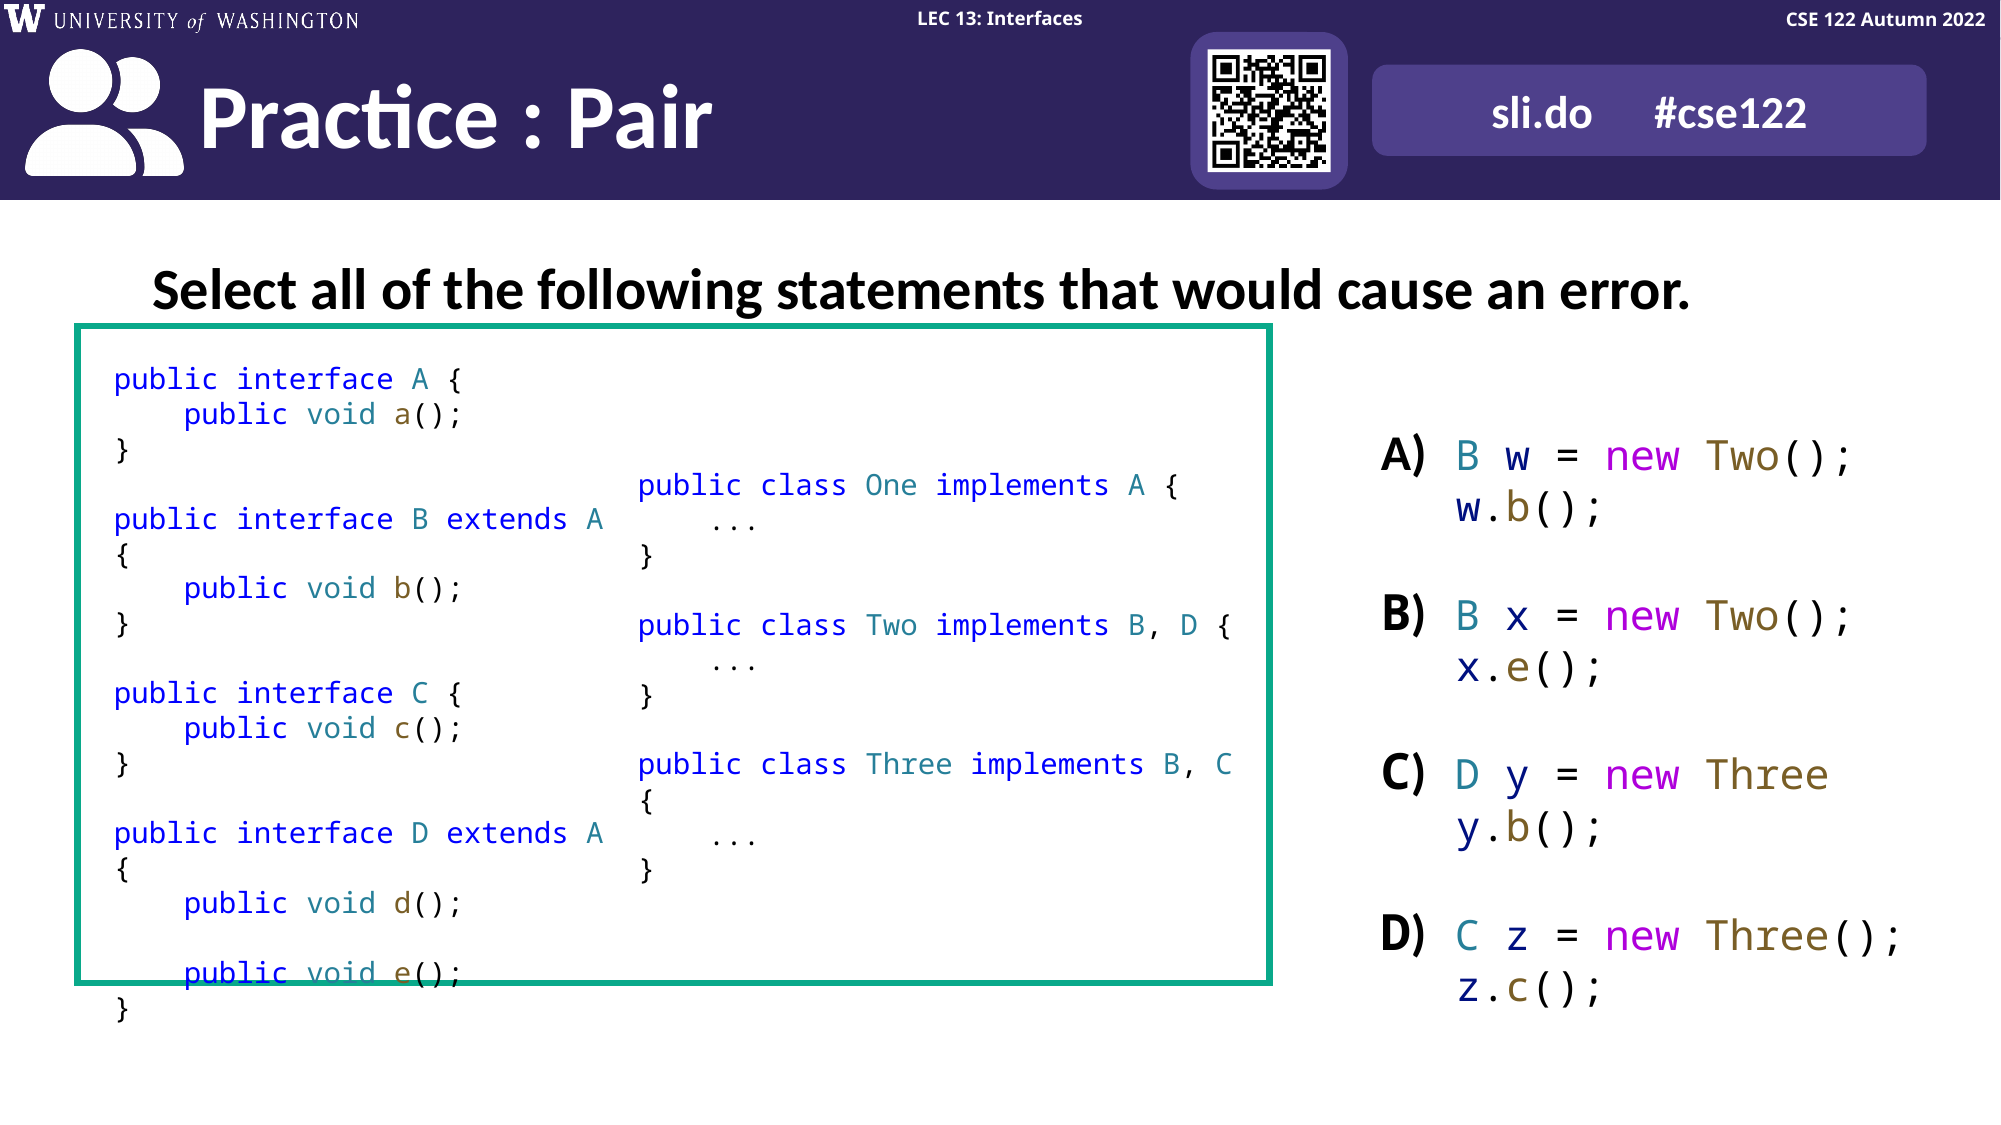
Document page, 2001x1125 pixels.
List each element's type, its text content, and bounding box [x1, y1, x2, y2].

title Select all of the following statements that would cause an error. [137, 227, 1863, 353]
text_box A) B w = new Two(); w.b(); B) B x = new Two(); x.e(); C) D y = new Three y.b(); D) C z = new Three(); z.c(); [1366, 412, 1950, 1018]
text_box [77, 325, 137, 984]
text_box public class One implements A { ... } public class Two implements B, D { ... } public class Three implements B, C { ... } [623, 458, 1249, 894]
text_box [624, 353, 1271, 984]
picture [4, 4, 358, 33]
text_box public interface A { public void a(); } public interface B extends A { public void b(); } public interface C { public void c(); } public interface D extends A { public void d(); public void e(); } [99, 352, 624, 1032]
picture [1209, 50, 1329, 171]
picture [25, 49, 184, 176]
